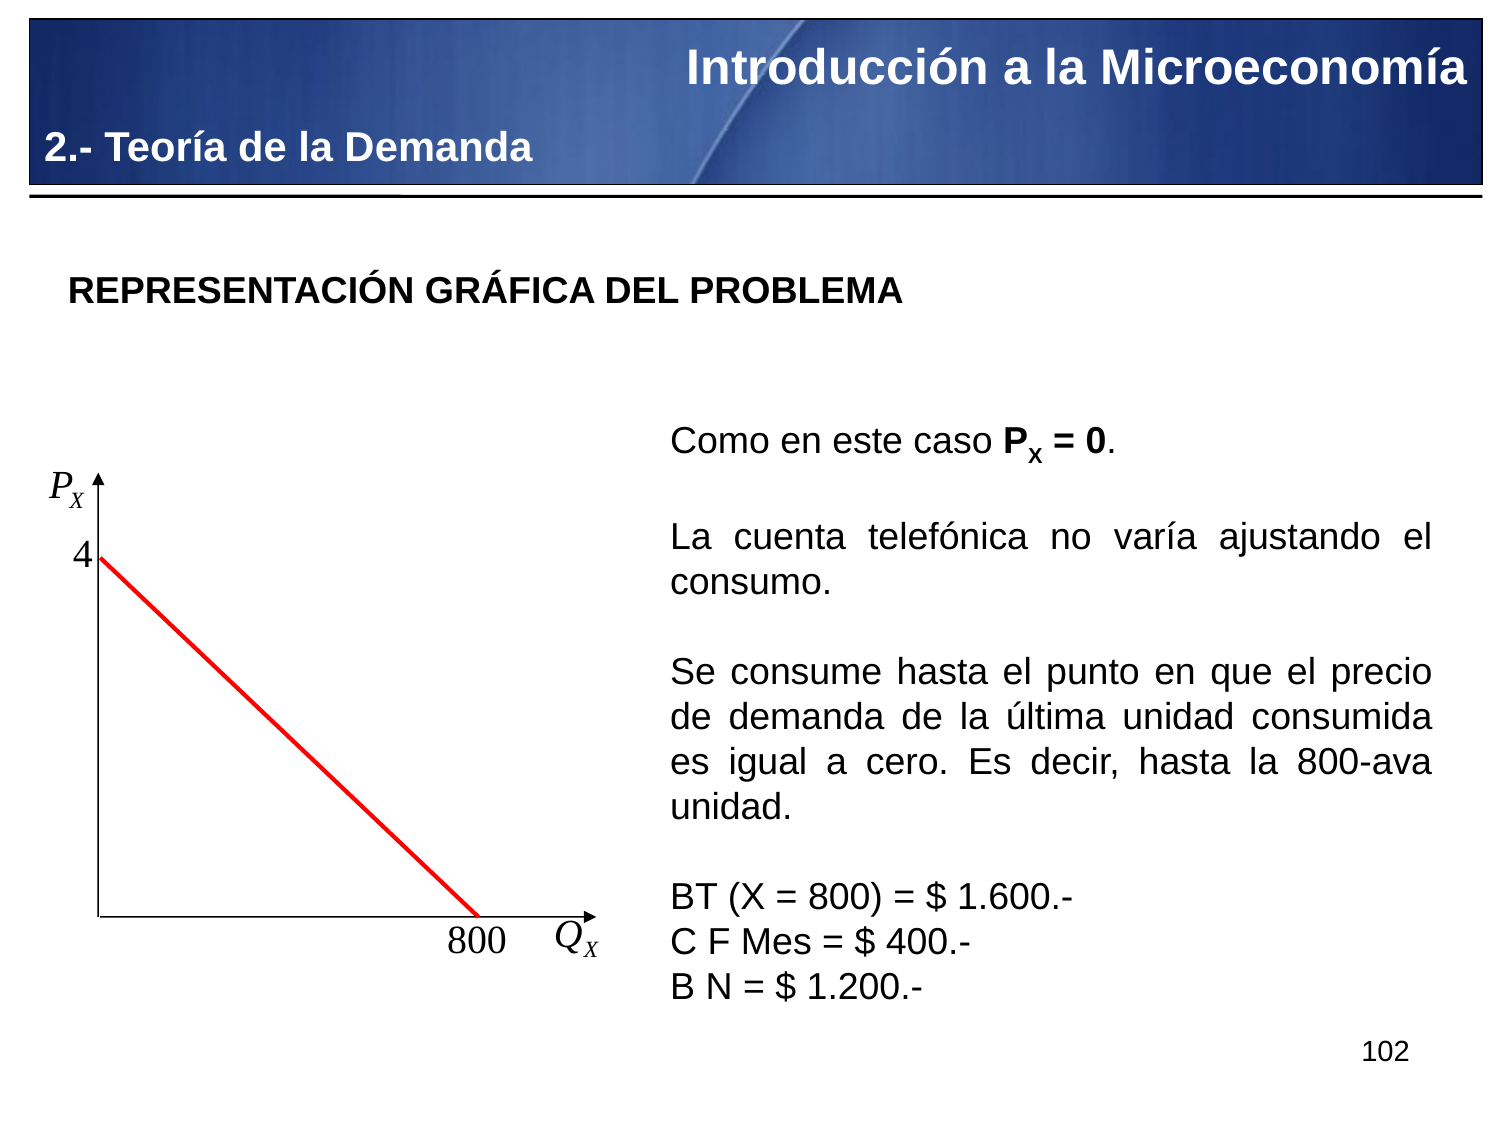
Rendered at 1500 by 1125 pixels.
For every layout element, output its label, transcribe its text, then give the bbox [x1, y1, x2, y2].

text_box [548, 907, 610, 965]
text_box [442, 917, 513, 965]
text_box [29, 19, 1483, 185]
text_box Introducción a la Microeconomía [608, 26, 1483, 102]
slide_number 102 [1074, 1024, 1426, 1103]
text_box REPRESENTACIÓN GRÁFICA DEL PROBLEMA [53, 259, 1436, 319]
text_box Como en este caso PX = 0. La cuenta telefónica no varía ajustando el consumo. Se consume hasta el punto en que el precio de demanda de la última unidad consumida es igual a cero. Es decir, hasta la 800-ava unidad. BT (X = 800) = $ 1.600.- C F Mes = $ 400.- B N = $ 1.200.- [655, 408, 1448, 1015]
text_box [41, 458, 96, 516]
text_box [66, 530, 101, 575]
text_box 2.- Teoría de la Demanda [29, 112, 585, 178]
